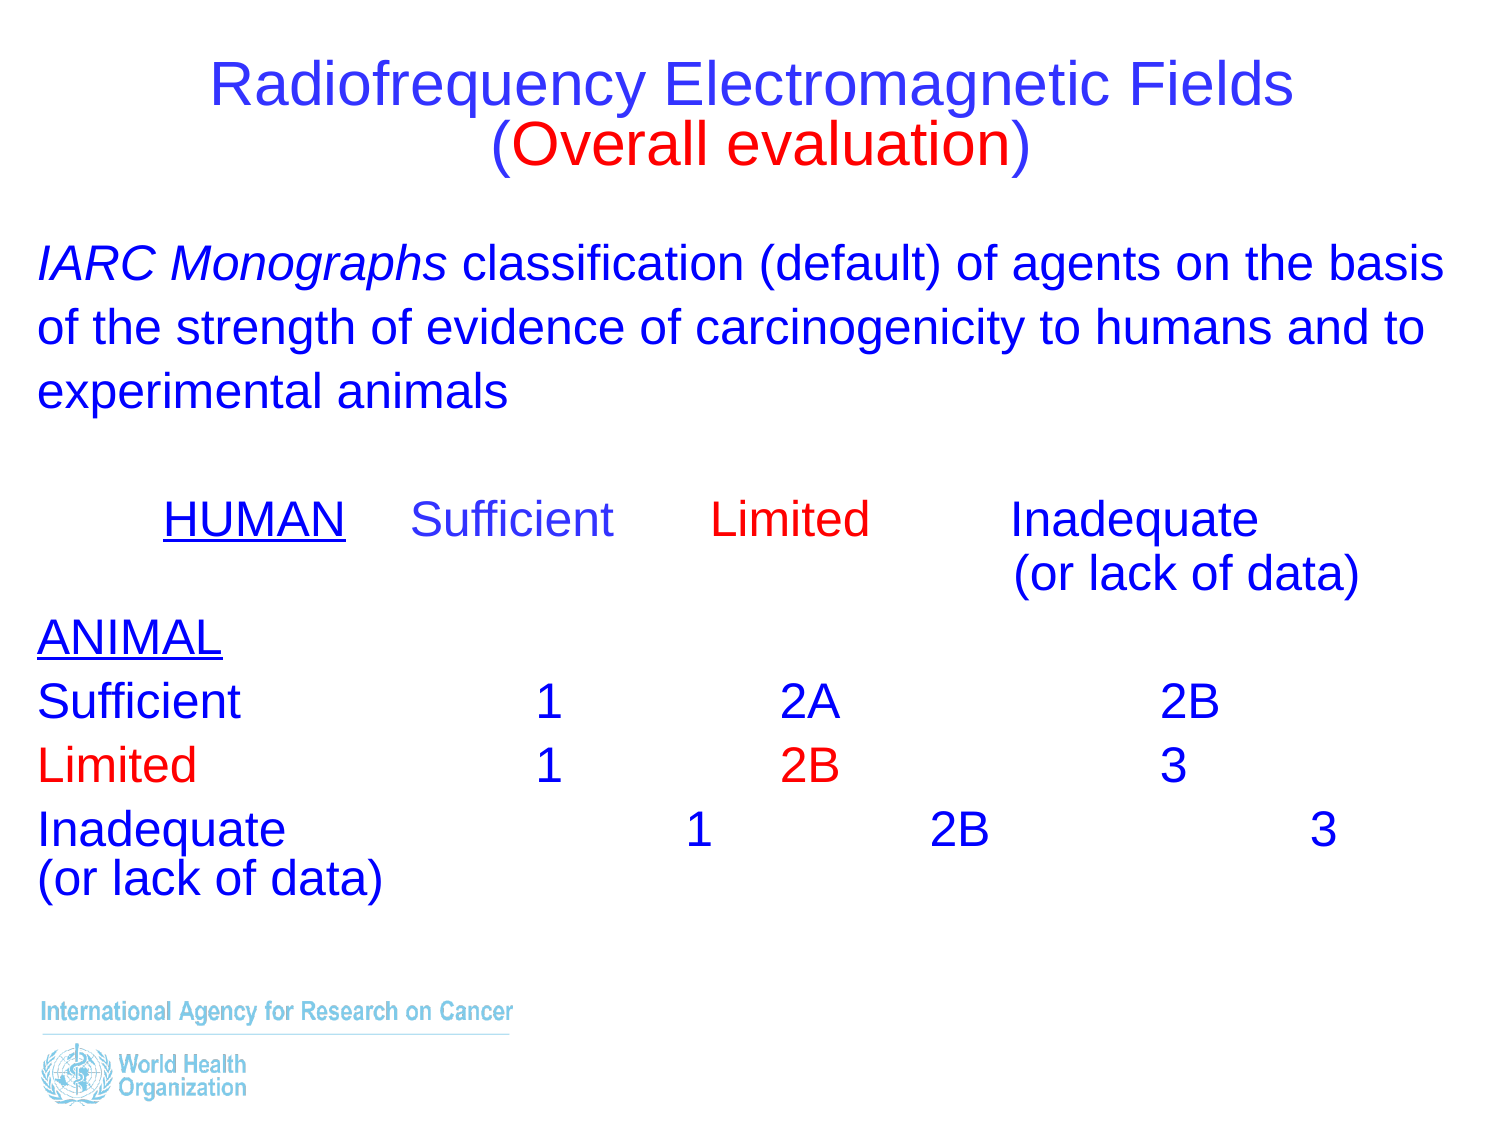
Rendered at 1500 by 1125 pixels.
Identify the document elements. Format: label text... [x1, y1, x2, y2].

picture [41, 999, 513, 1106]
list IARC Monographs classification (default) of agents on the basis of the strength of evidence of carcinogenicity to humans and to experimental animals HUMAN Sufficient Limited Inadequate (or lack of data) ANIMAL Sufficient 1 2A 2B Limited 1 2B 3 Inadequate 1 2B 3 (or lack of data) [21, 229, 1478, 949]
title Radiofrequency Electromagnetic Fields (Overall evaluation) [95, 42, 1411, 193]
